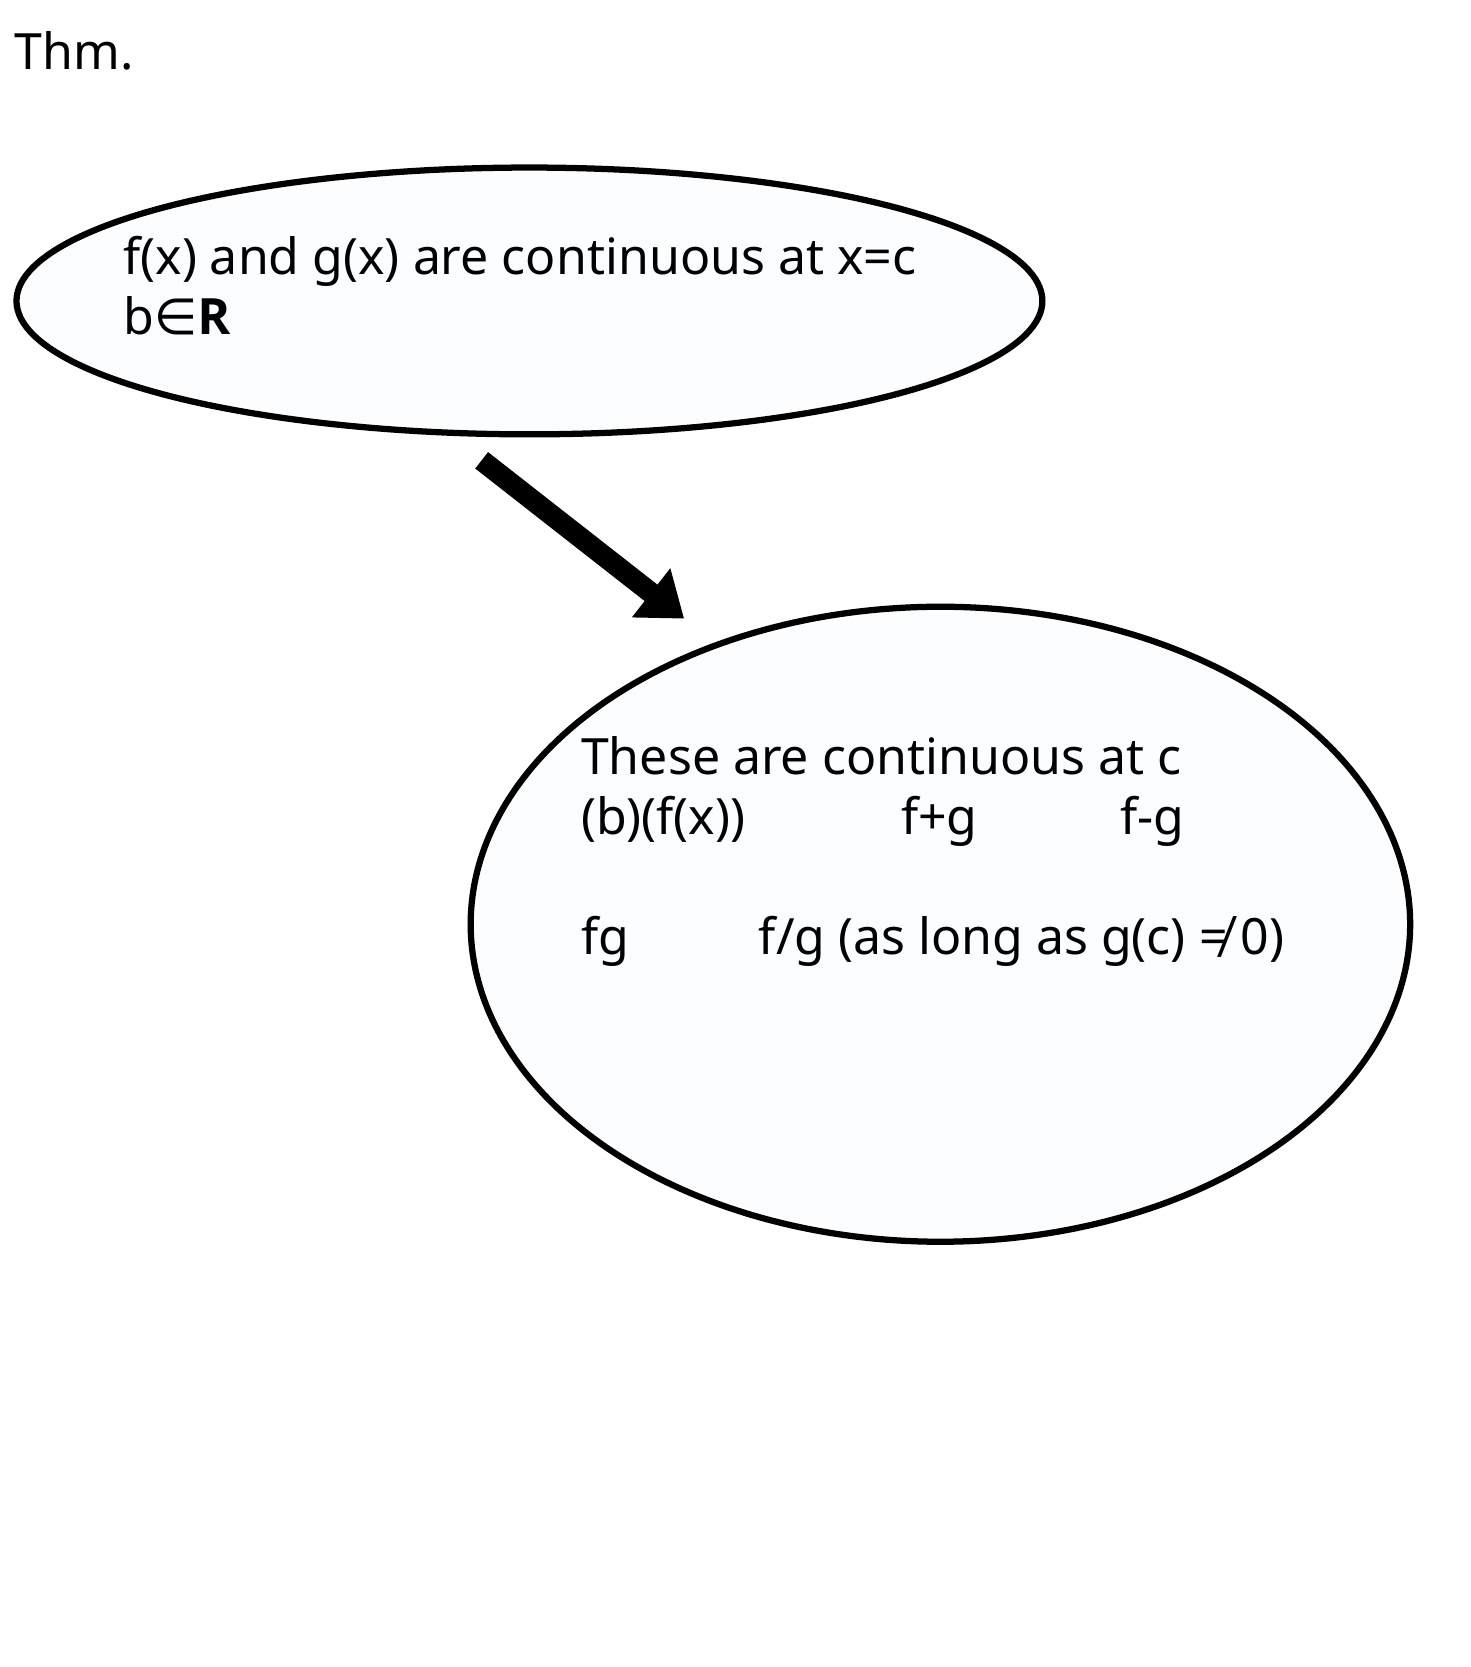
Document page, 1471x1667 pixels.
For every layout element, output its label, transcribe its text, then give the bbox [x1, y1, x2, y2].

text_box [14, 165, 1045, 437]
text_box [481, 460, 685, 619]
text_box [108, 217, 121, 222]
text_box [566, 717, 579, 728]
text_box These are continuous at c (b)(f(x)) f+g f-g fg f/g (as long as g(c) ≠ 0) [1301, 717, 1394, 833]
text_box f(x) and g(x) are continuous at x=c b∈R [938, 217, 1006, 248]
text_box [468, 604, 1413, 1244]
text_box Thm. [0, 11, 206, 87]
